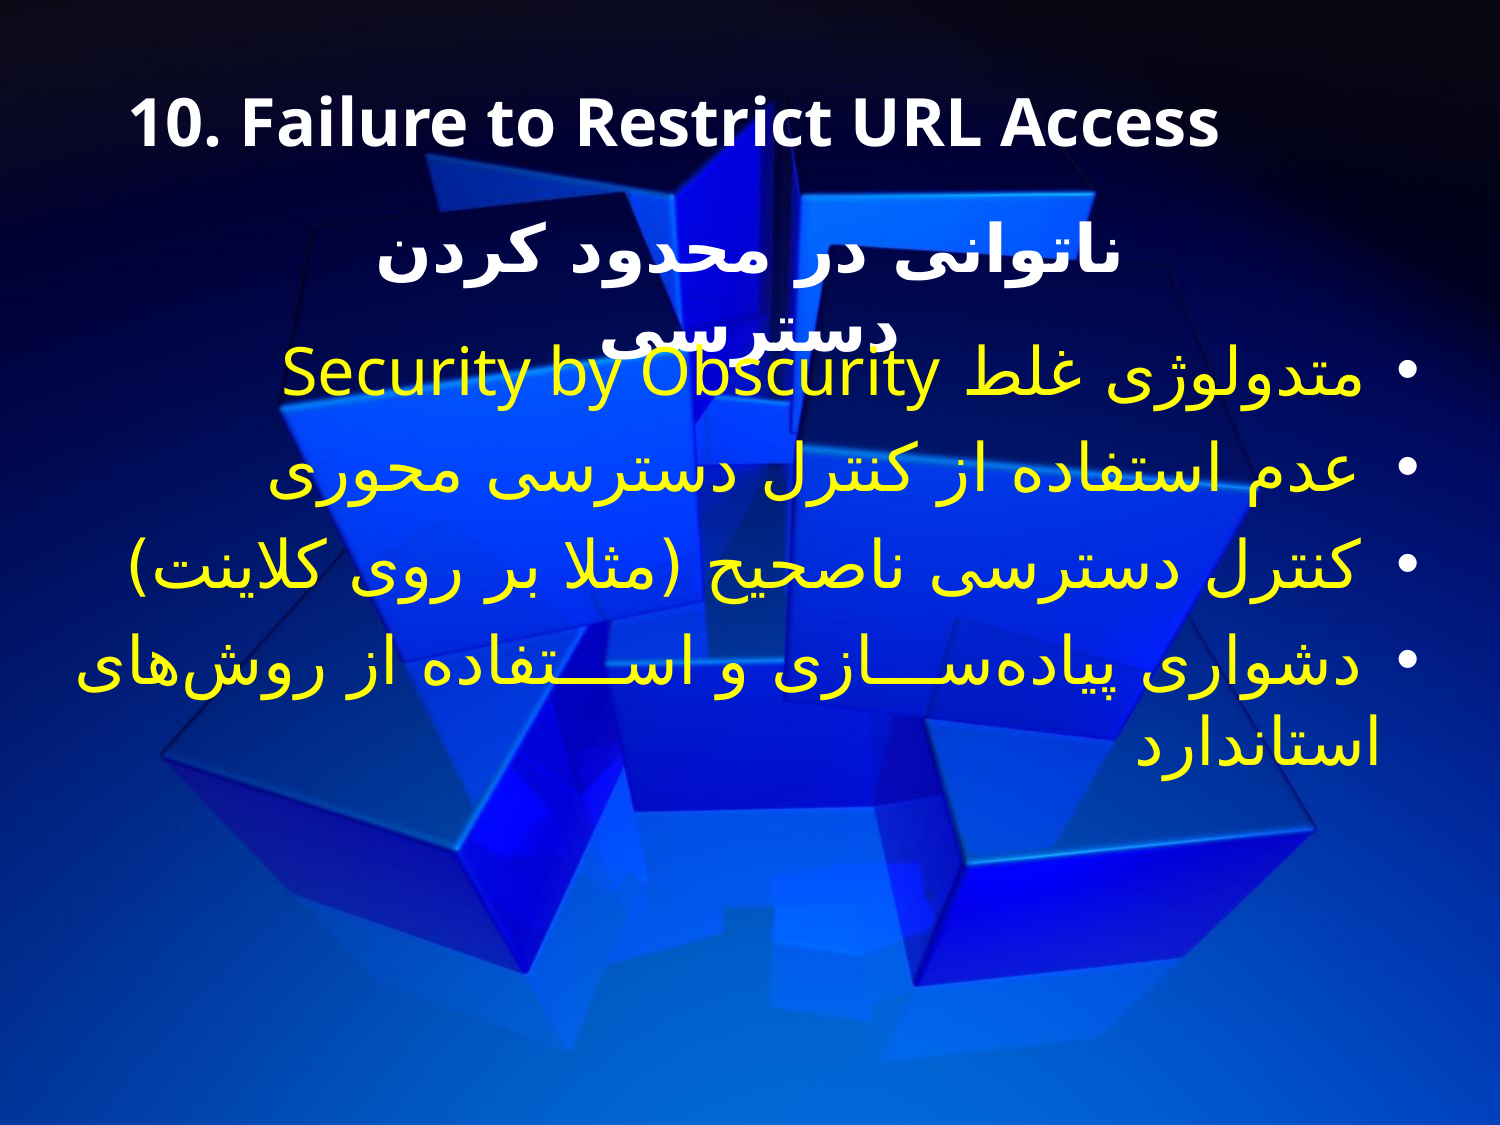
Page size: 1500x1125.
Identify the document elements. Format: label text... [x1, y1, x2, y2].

text_box ناتوانی در محدود کردن دسترسی [224, 197, 1275, 311]
text_box 10. Failure to Restrict URL Access [112, 25, 1388, 214]
picture [0, 0, 1500, 1125]
text_box متدولوژی غلط Security by Obscurity عدم استفاده از کنترل دسترسی محوری کنترل دسترسی ناصحیح (مثلا بر روی کلاینت) دشواری پیاده‌سازی و استفاده از روش‌های استاندارد [59, 320, 1434, 1048]
